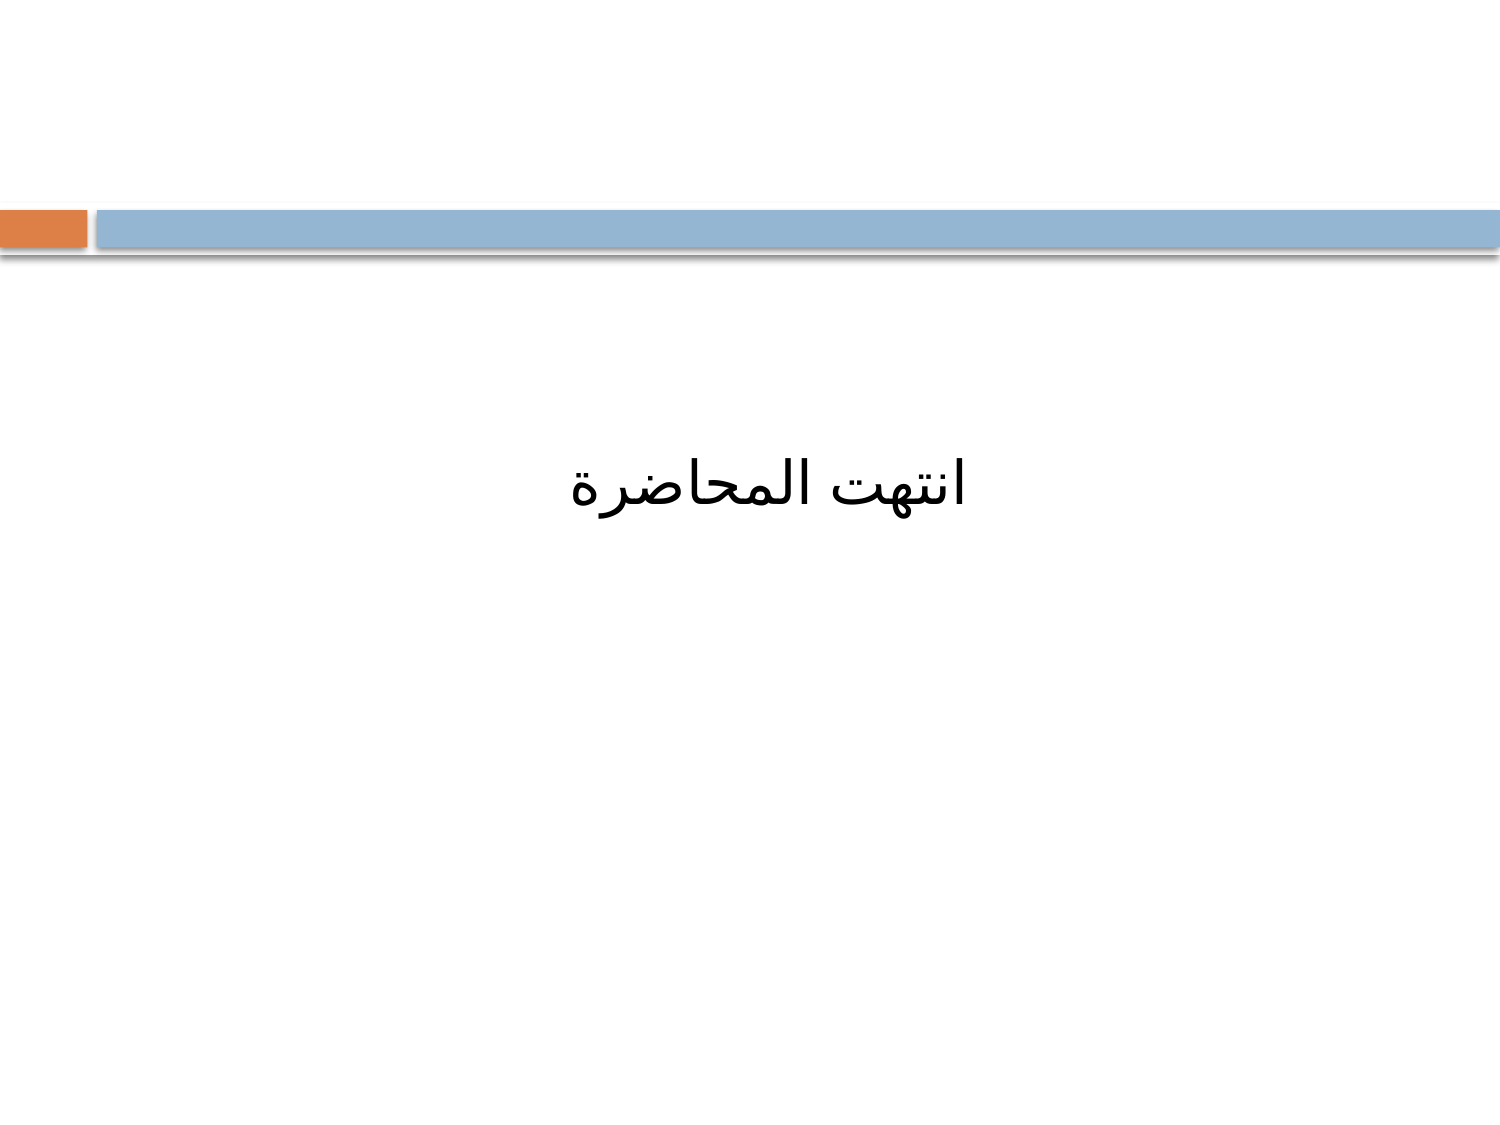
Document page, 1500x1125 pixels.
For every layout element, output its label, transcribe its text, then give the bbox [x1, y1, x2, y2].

list انتهت المحاضرة [100, 262, 1438, 1000]
